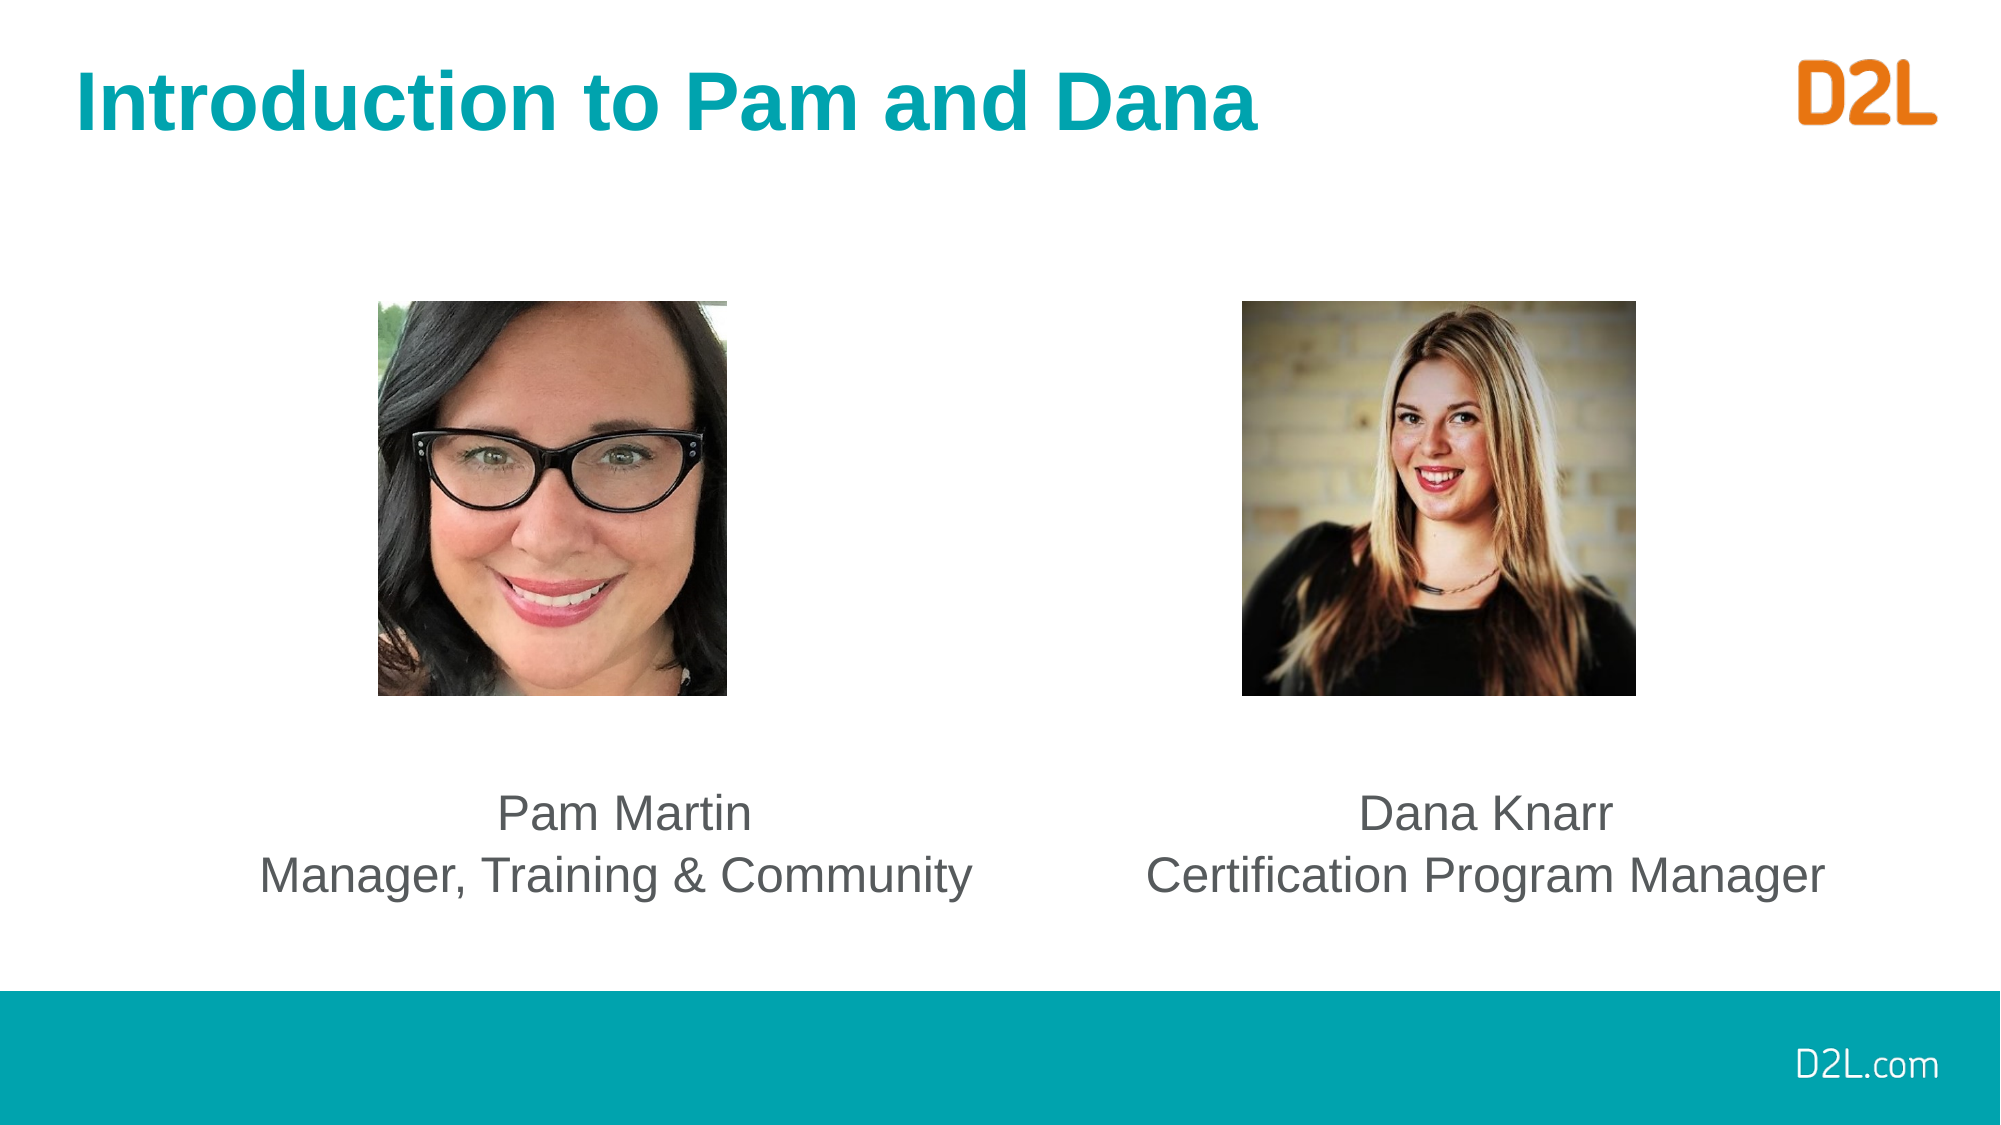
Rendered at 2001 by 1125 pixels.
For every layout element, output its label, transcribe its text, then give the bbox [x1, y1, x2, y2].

picture [1242, 301, 1636, 696]
text_box Dana Knarr Certification Program Manager [1105, 779, 1867, 989]
picture [378, 301, 727, 696]
title Introduction to Pam and Dana [60, 51, 1283, 269]
list Pam Martin Manager, Training & Community [244, 779, 1005, 989]
picture [1796, 0, 2000, 1125]
